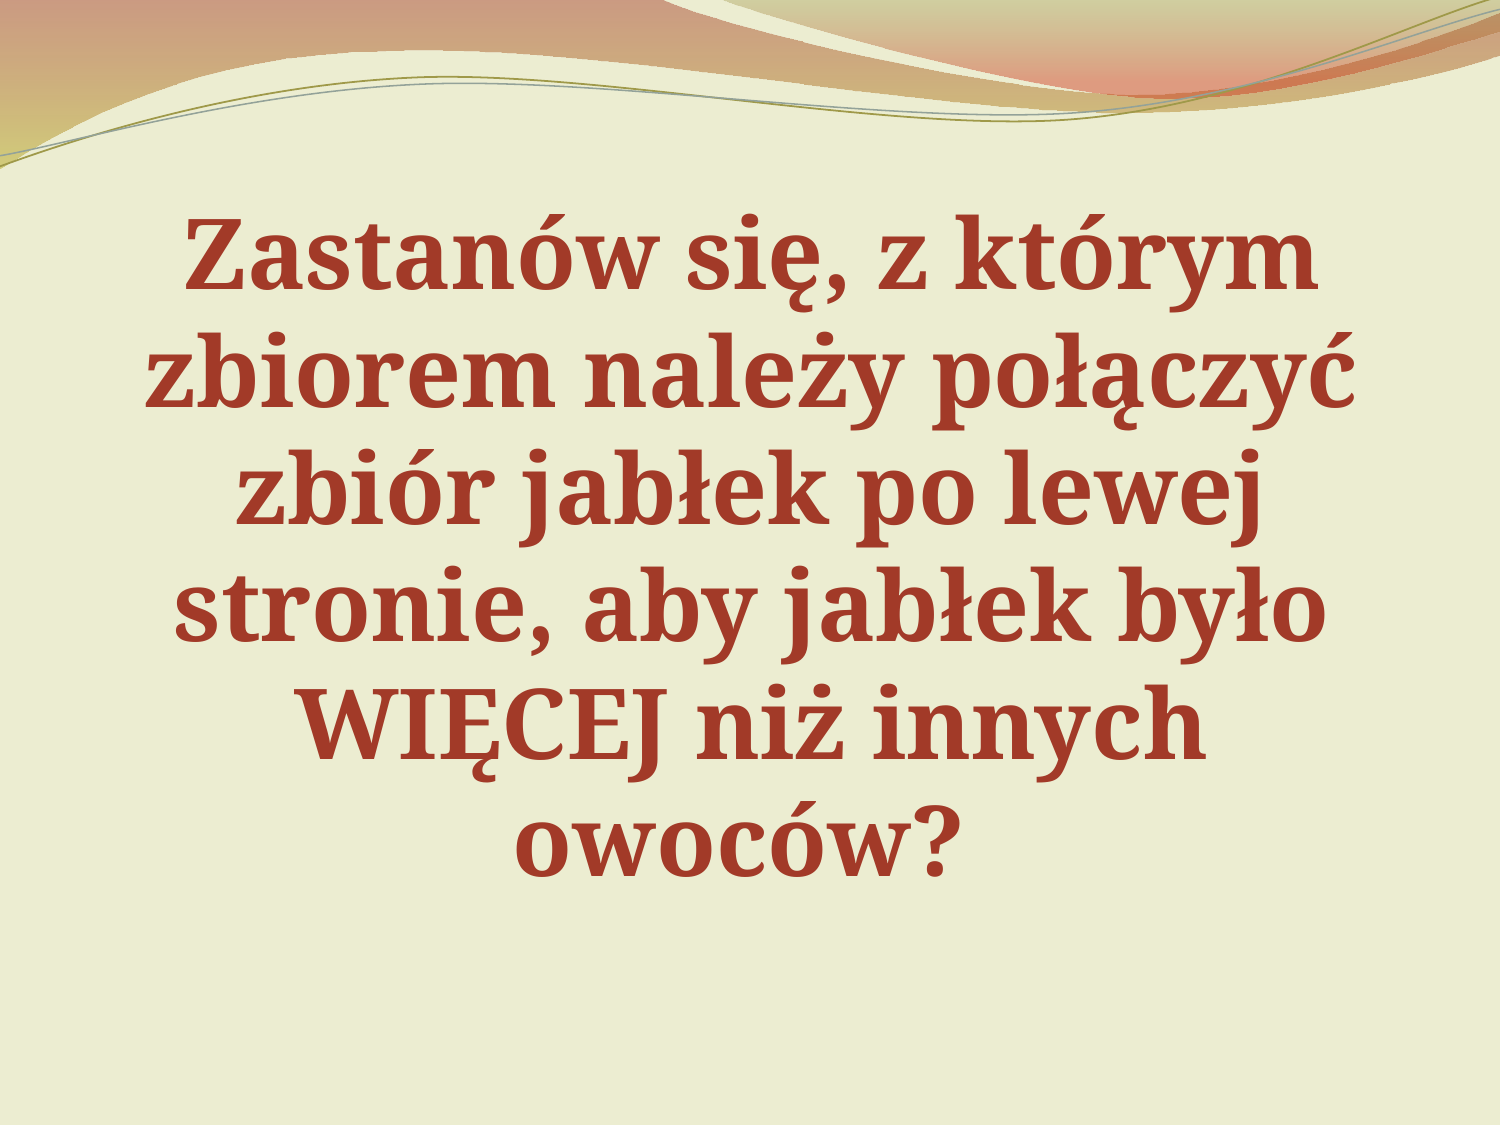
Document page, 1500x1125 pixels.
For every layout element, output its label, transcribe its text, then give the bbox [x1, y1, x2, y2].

list Zastanów się, z którym zbiorem należy połączyć zbiór jabłek po lewej stronie, aby jabłek było WIĘCEJ niż innych owoców? [76, 184, 1427, 905]
